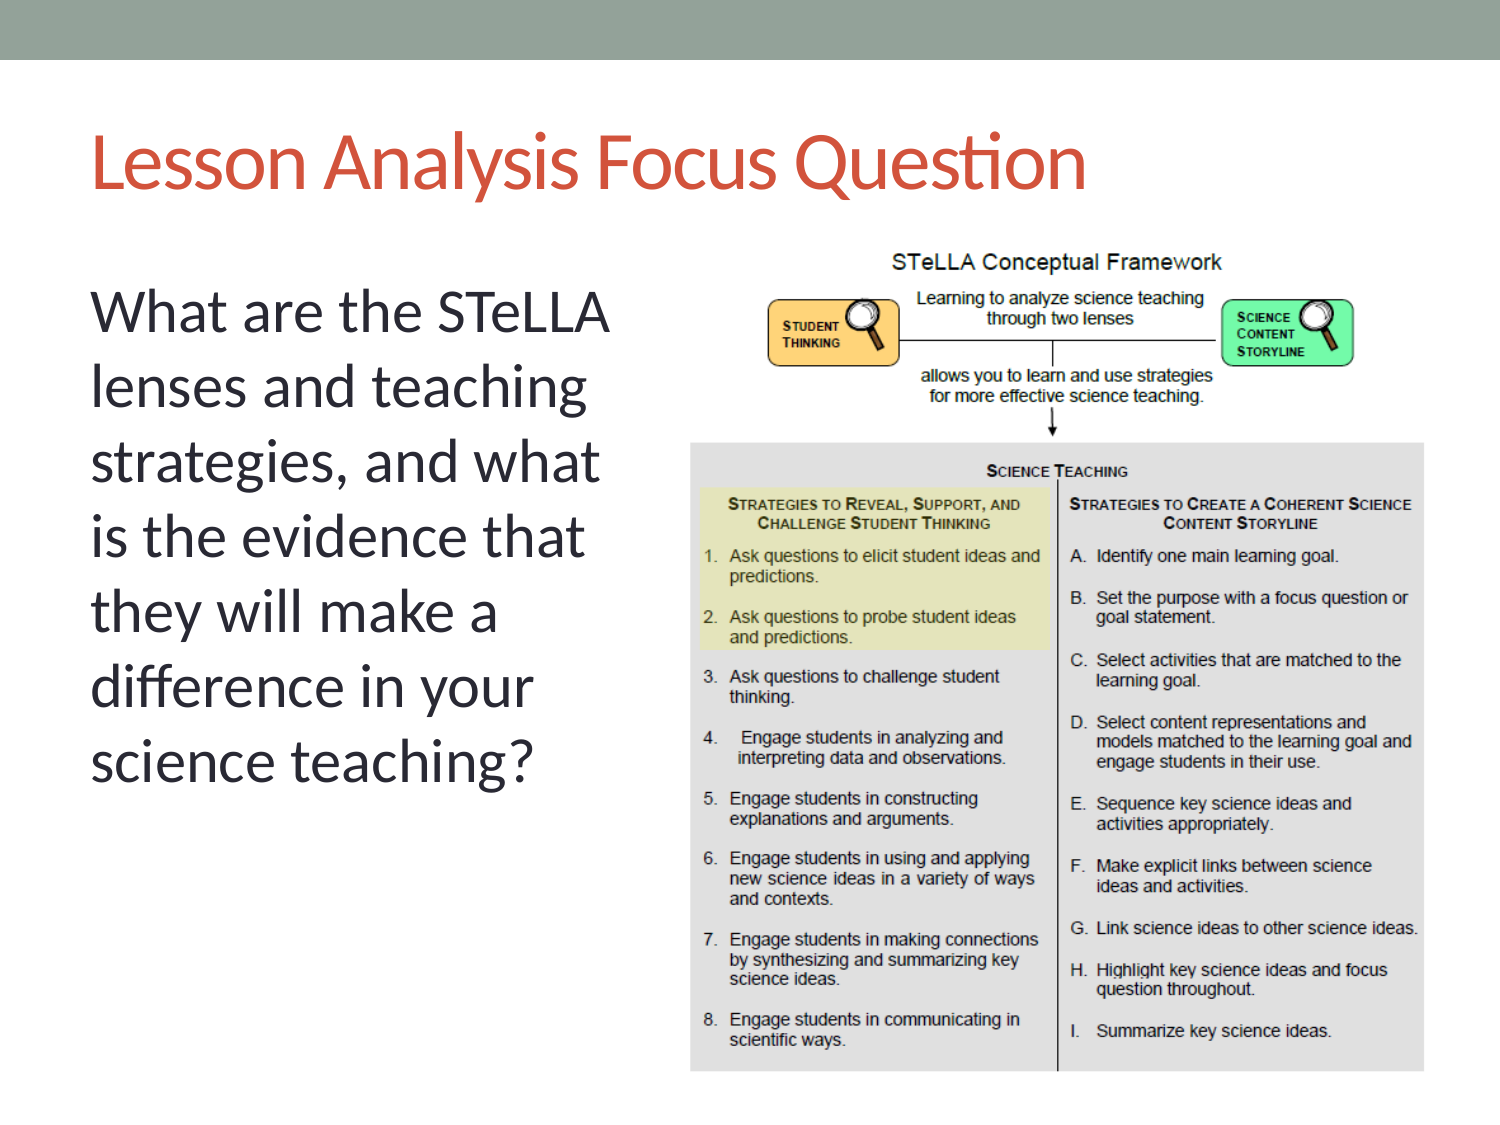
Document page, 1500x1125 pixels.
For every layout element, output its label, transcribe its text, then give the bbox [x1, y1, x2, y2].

list What are the STeLLA lenses and teaching strategies, and what is the evidence that they will make a difference in your science teaching? [75, 262, 662, 950]
picture [665, 237, 1447, 1093]
title Lesson Analysis Focus Question [75, 75, 1425, 238]
